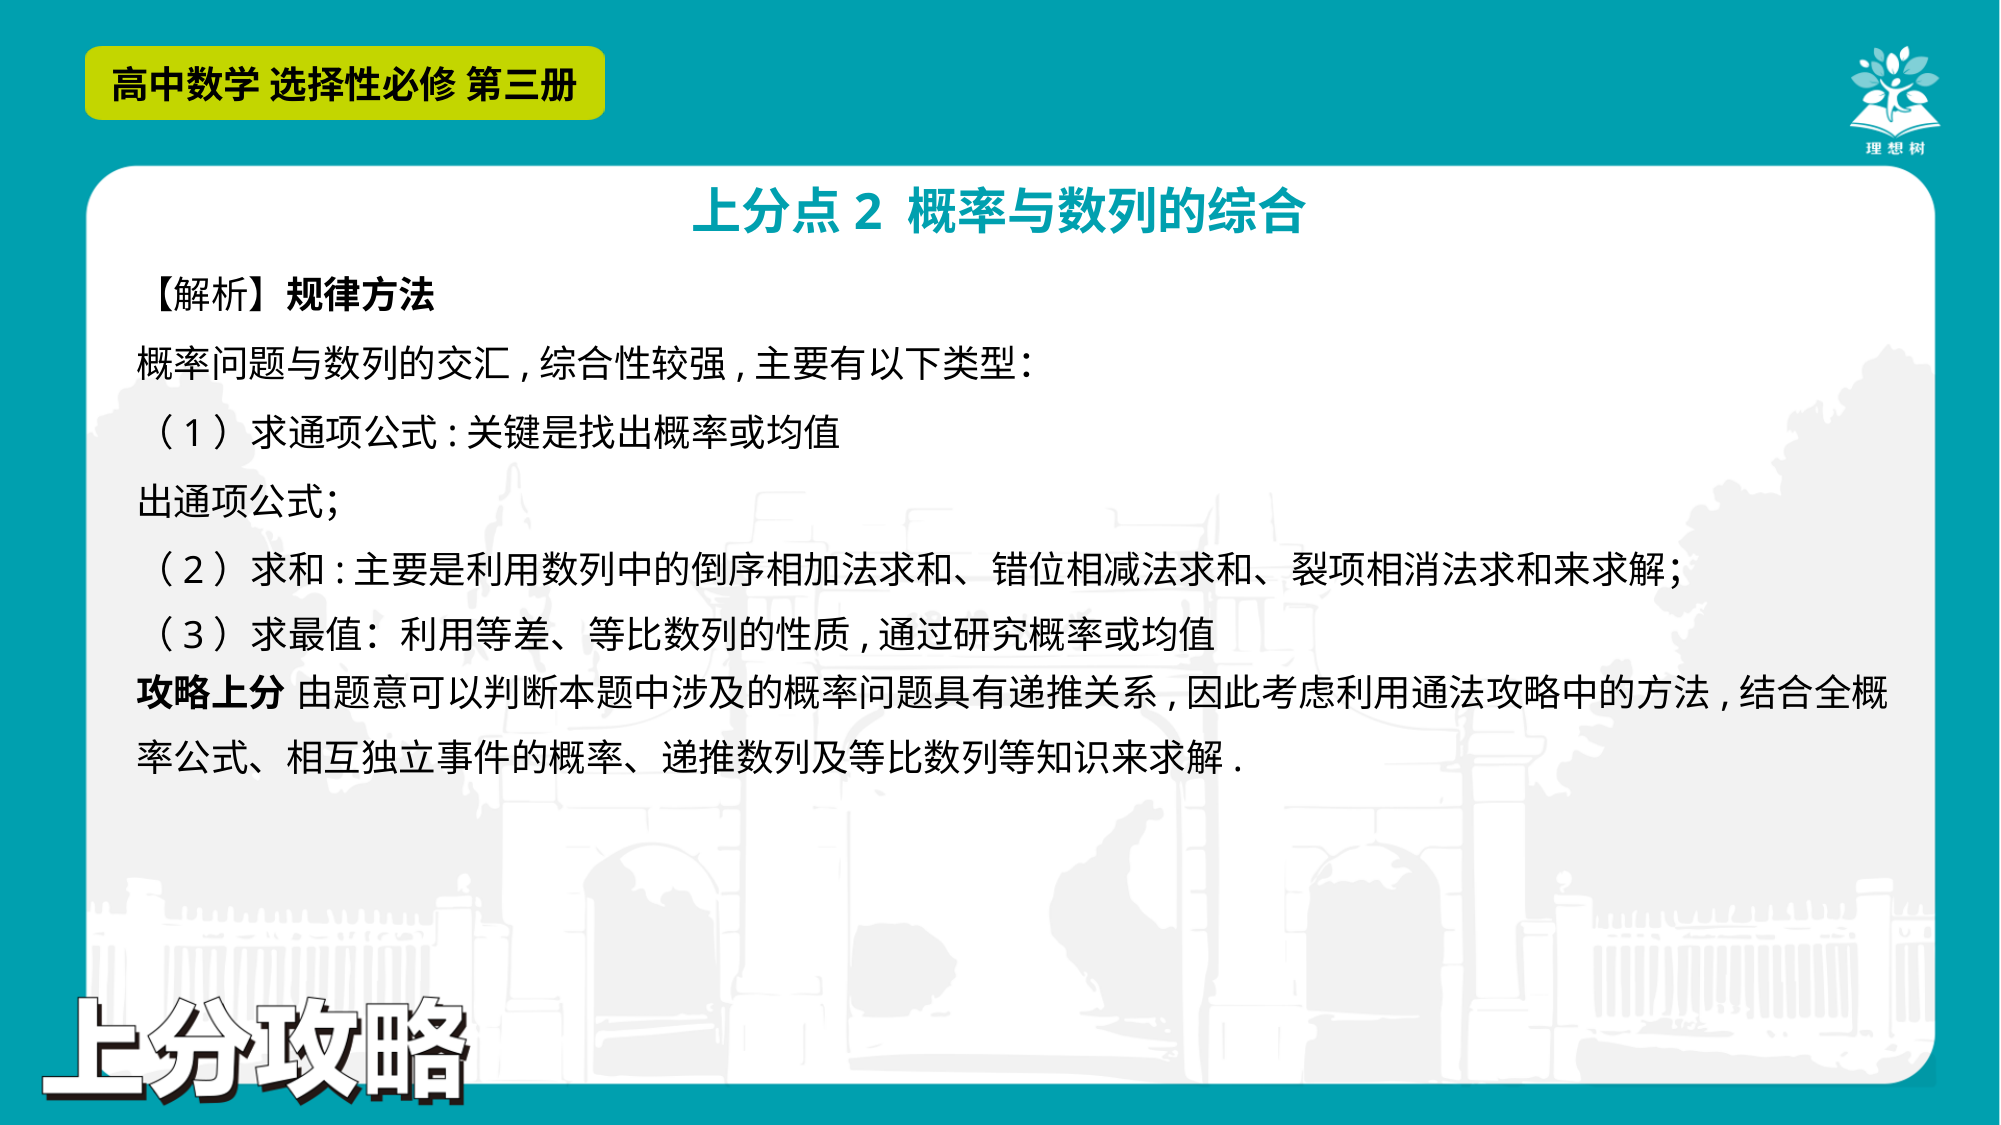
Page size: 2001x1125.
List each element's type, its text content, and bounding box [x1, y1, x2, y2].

picture [0, 0, 2000, 1125]
text_box 攻略上分 由题意可以判断本题中涉及的概率问题具有递推关系,因此考虑利用通法攻略中的方法,结合全概 率公式、相互独立事件的概率、递推数列及等比数列等知识来求解. [136, 645, 1865, 773]
